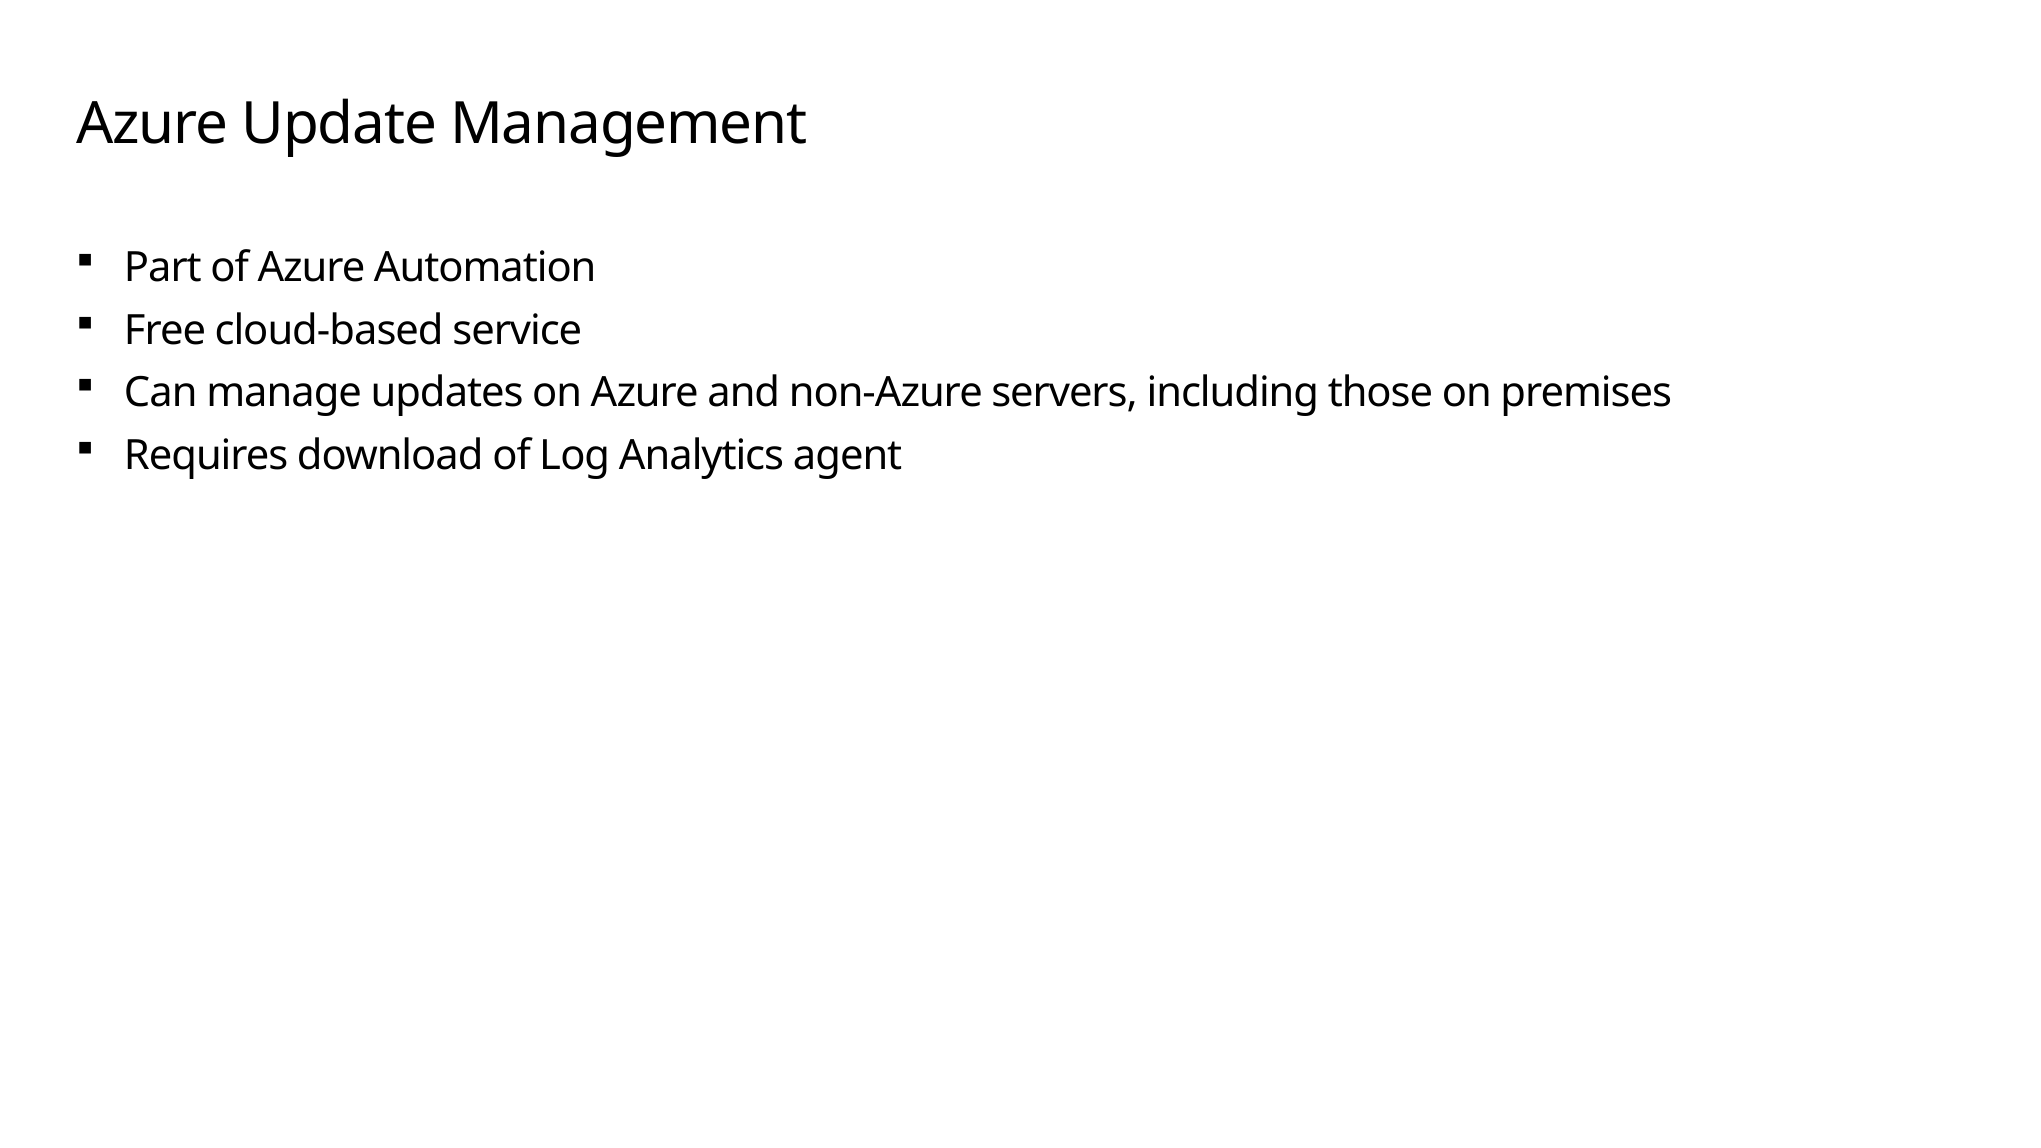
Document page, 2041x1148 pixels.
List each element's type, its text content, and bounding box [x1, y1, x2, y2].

title Azure Update Management [76, 93, 1968, 161]
list Part of Azure Automation Free cloud-based service Can manage updates on Azure and non-Azure servers, including those on premises Requires download of Log Analytics agent [76, 240, 1970, 1074]
